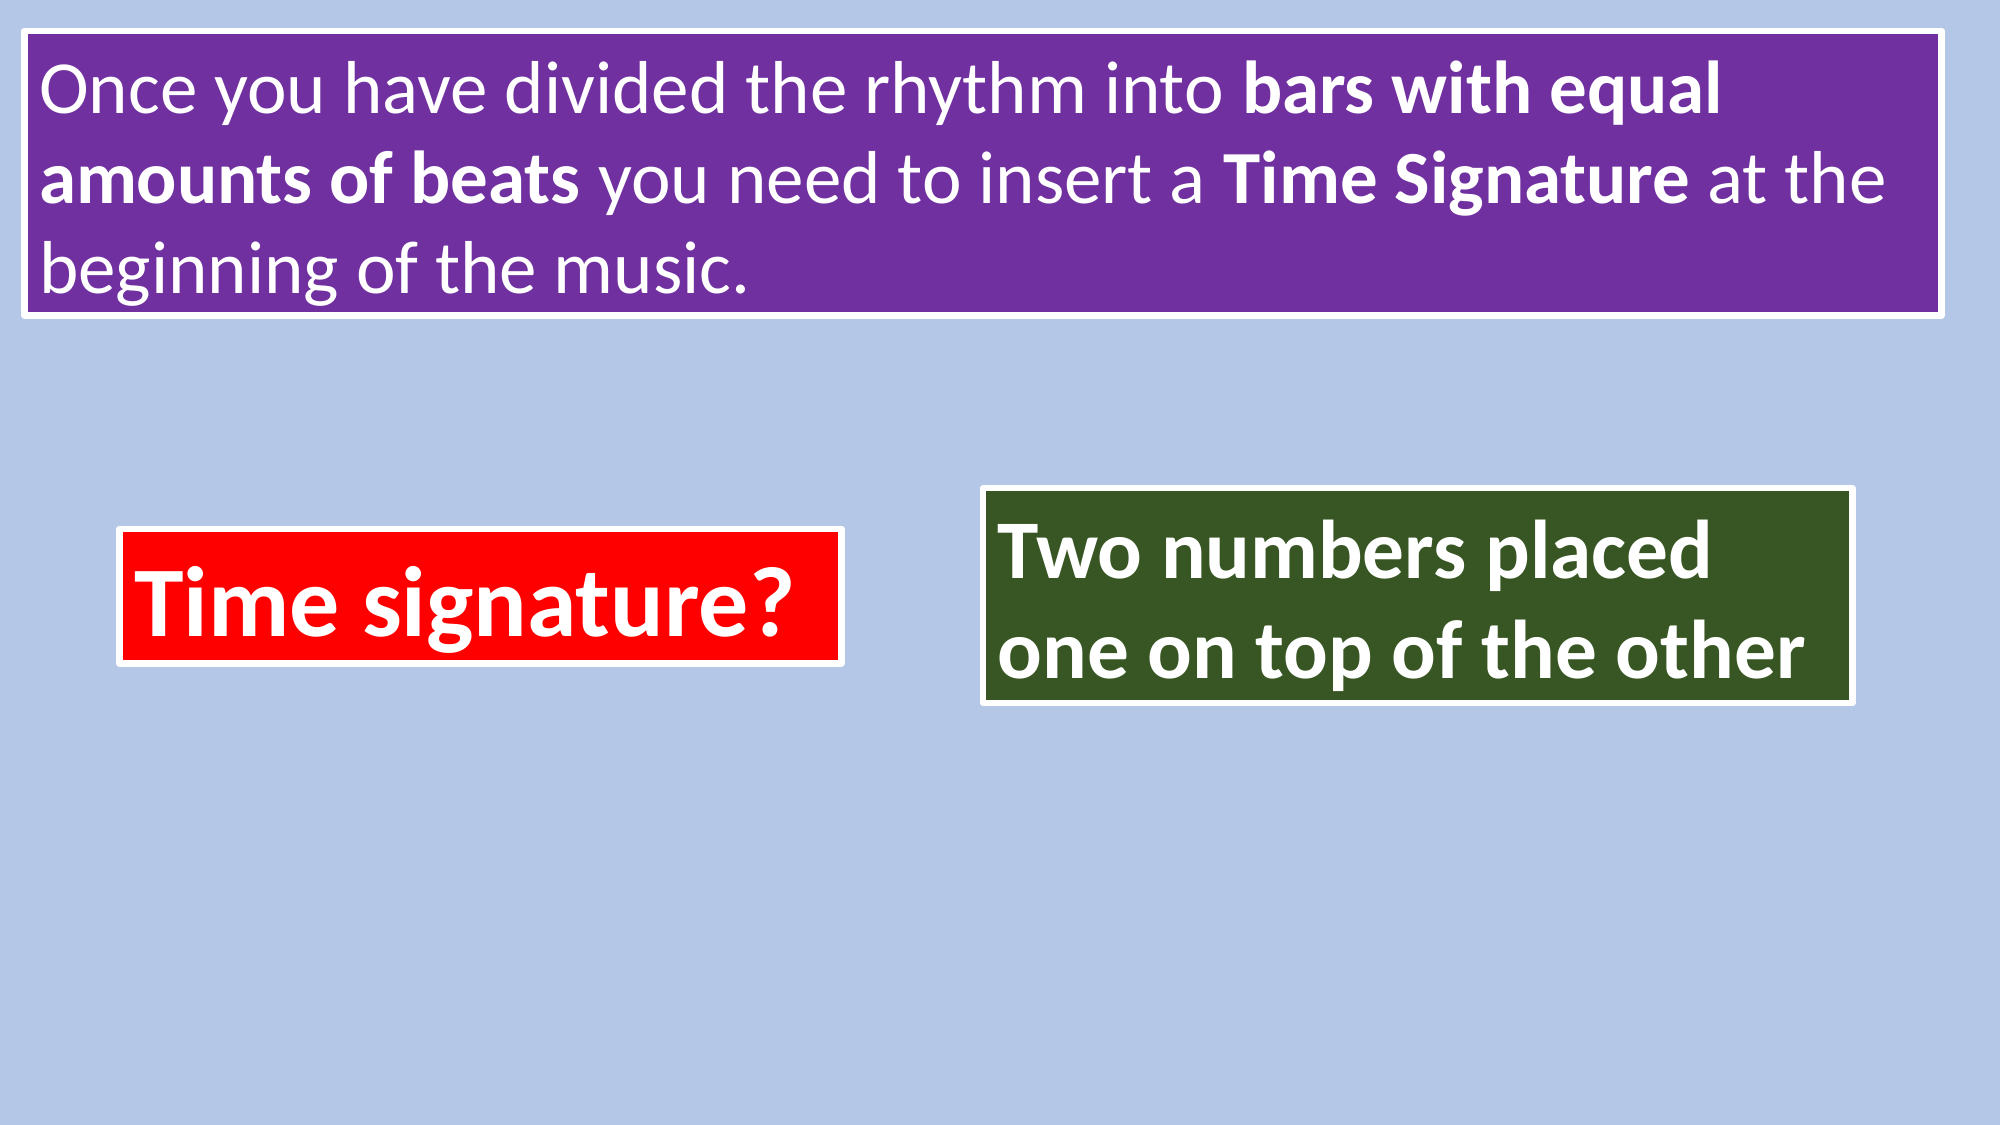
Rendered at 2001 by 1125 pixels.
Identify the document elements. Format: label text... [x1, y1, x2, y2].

text_box Once you have divided the rhythm into bars with equal amounts of beats you need to insert a Time Signature at the beginning of the music. [24, 30, 1942, 316]
text_box Two numbers placed one on top of the other [983, 488, 1853, 703]
text_box Time signature? [119, 528, 842, 664]
